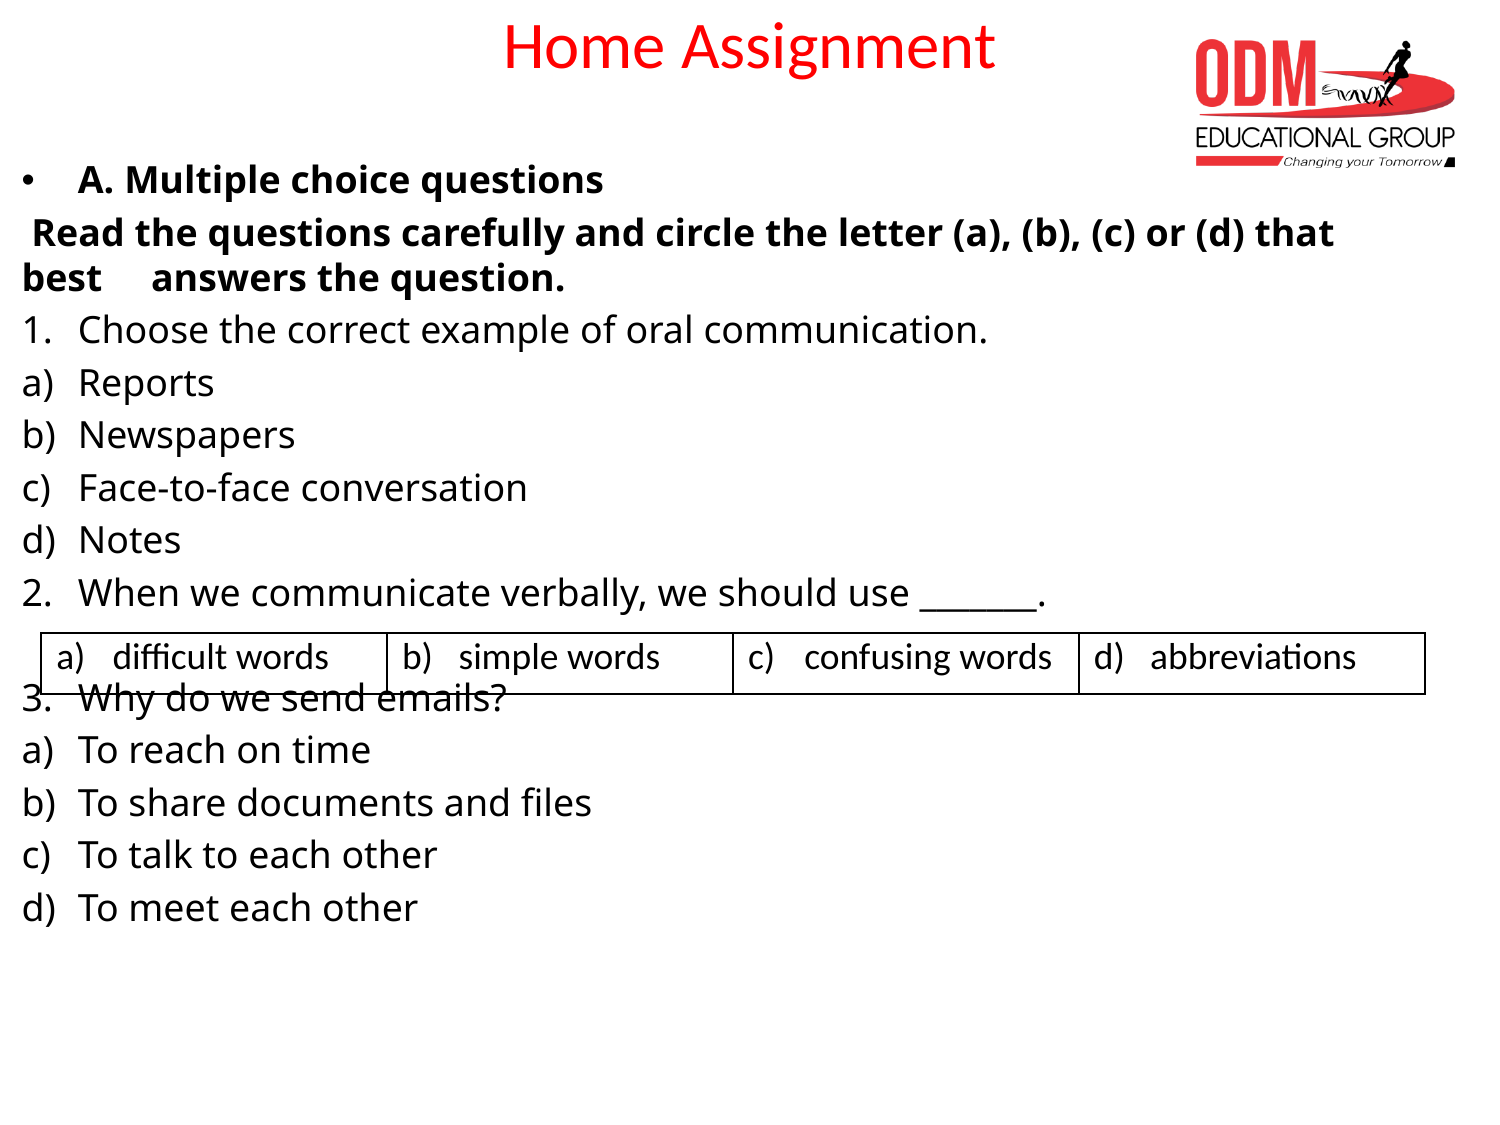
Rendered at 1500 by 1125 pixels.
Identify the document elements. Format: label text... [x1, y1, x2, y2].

picture [1195, 38, 1456, 168]
title Home Assignment [75, 0, 1425, 136]
list A. Multiple choice questions Read the questions carefully and circle the letter (a), (b), (c) or (d) that best answers the question. Choose the correct example of oral communication. Reports Newspapers Face-to-face conversation Notes When we communicate verbally, we should use _______. Why do we send emails? To reach on time To share documents and files To talk to each other To meet each other [6, 149, 1357, 976]
table_header difficult words [42, 634, 386, 693]
table_header simple words [388, 634, 732, 693]
table_header confusing words [734, 634, 1078, 693]
table_header abbreviations [1080, 634, 1424, 693]
